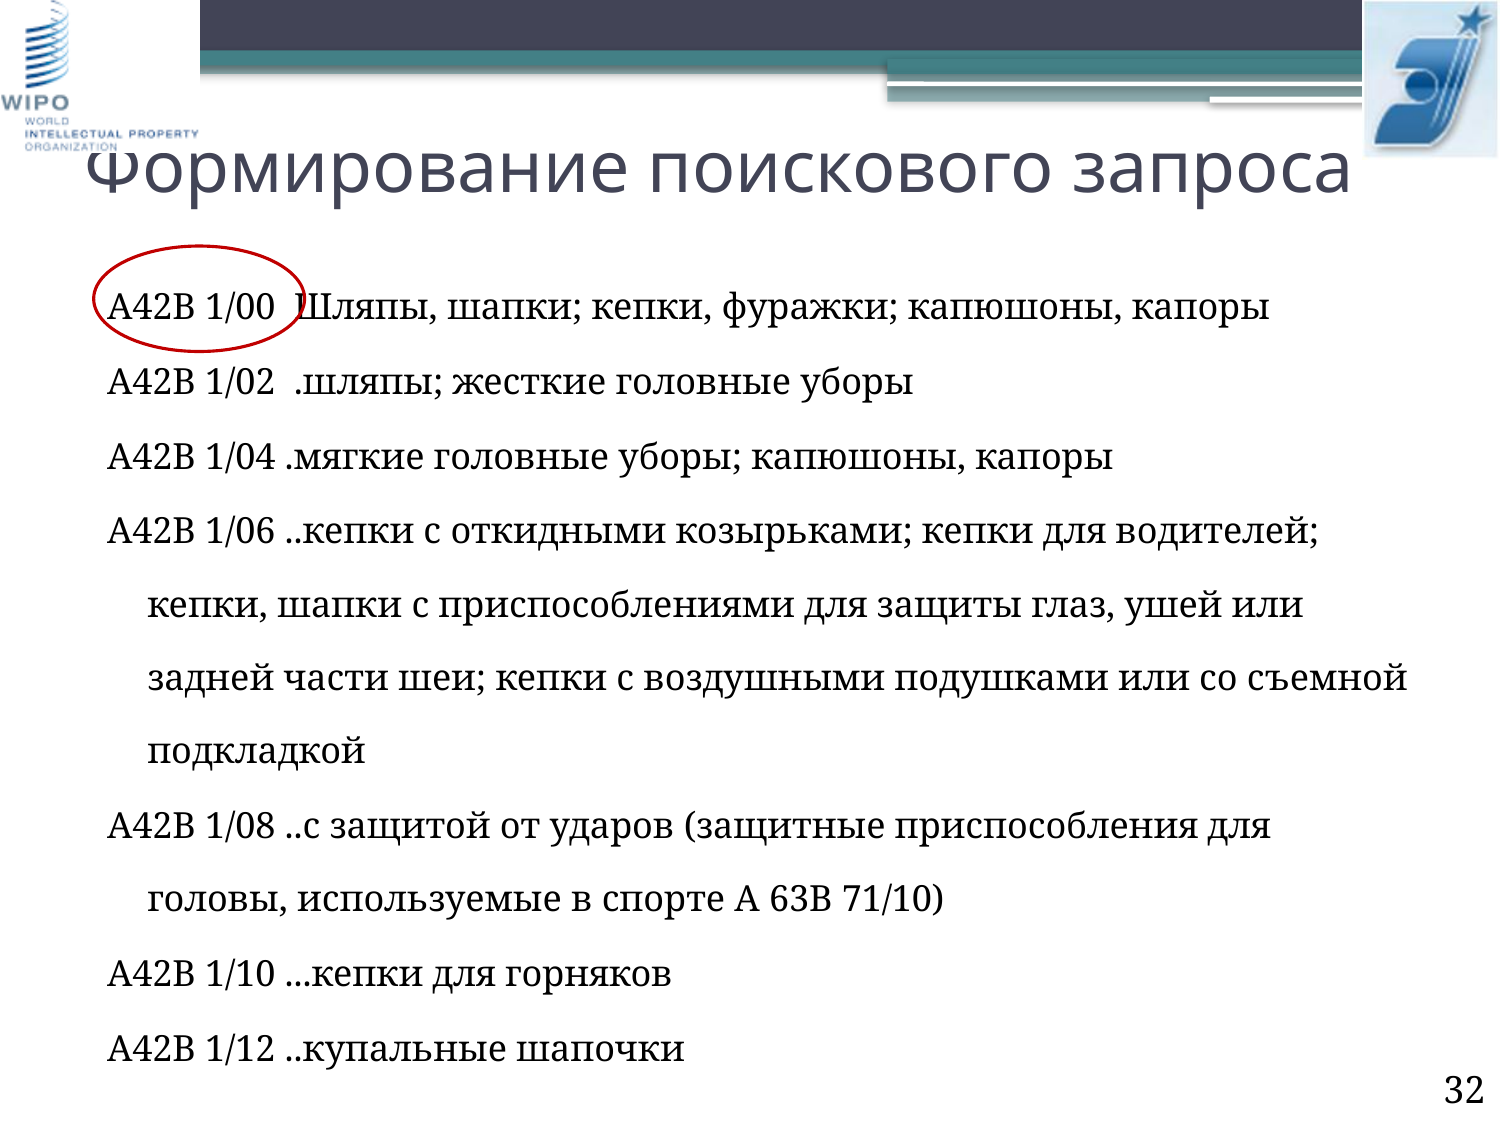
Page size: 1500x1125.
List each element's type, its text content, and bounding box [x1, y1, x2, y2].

picture [1362, 0, 1500, 161]
text_box [92, 244, 307, 354]
list A42B 1/00 Шляпы, шапки; кепки, фуражки; капюшоны, капоры A42B 1/02 .шляпы; жесткие головные уборы A42B 1/04 .мягкие головные уборы; капюшоны, капоры A42B 1/06 ..кепки с откидными козырьками; кепки для водителей; кепки, шапки с приспособлениями для защиты глаз, ушей или задней части шеи; кепки с воздушными подушками или со съемной подкладкой A42B 1/08 ..с защитой от ударов (защитные приспособления для головы, используемые в спорте A 63B 71/10) A42B 1/10 ...кепки для горняков A42B 1/12 ..купальные шапочки [75, 246, 1425, 1079]
picture [0, 0, 200, 153]
slide_number 32 [1374, 1065, 1500, 1125]
title Формирование поискового запроса [70, 82, 1421, 247]
